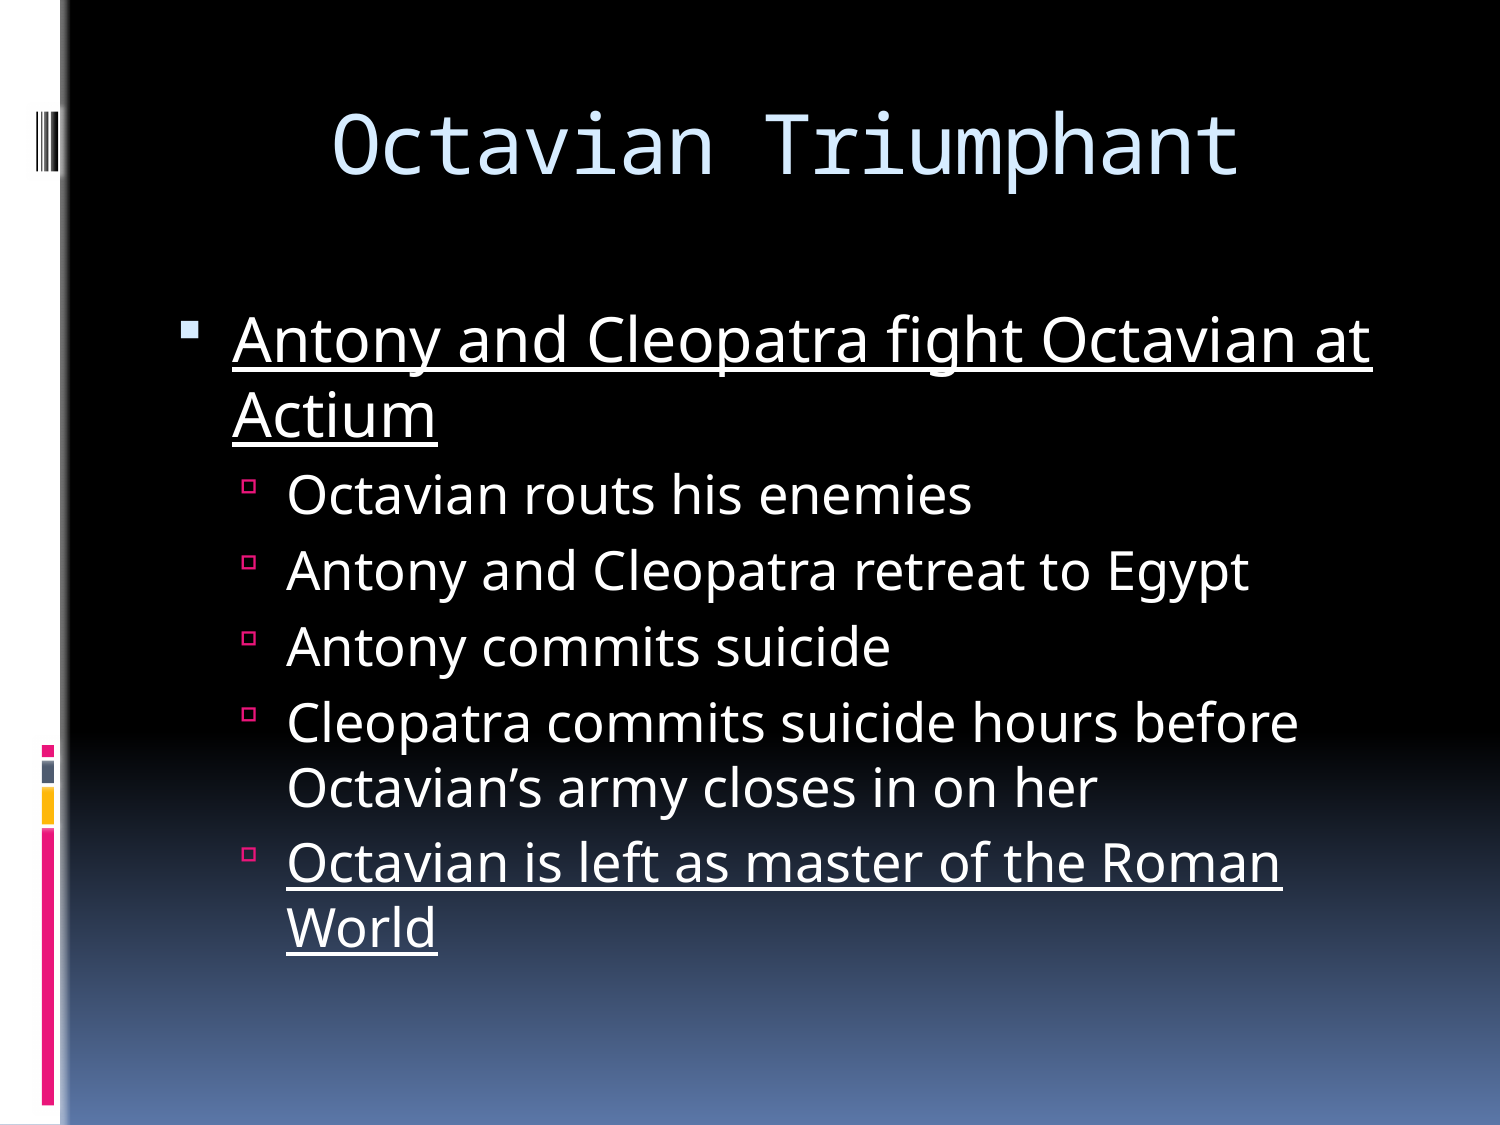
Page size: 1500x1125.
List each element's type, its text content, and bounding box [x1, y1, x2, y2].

title Octavian Triumphant [150, 83, 1425, 234]
list Antony and Cleopatra fight Octavian at Actium Octavian routs his enemies Antony and Cleopatra retreat to Egypt Antony commits suicide Cleopatra commits suicide hours before Octavian’s army closes in on her Octavian is left as master of the Roman World [150, 292, 1425, 1043]
